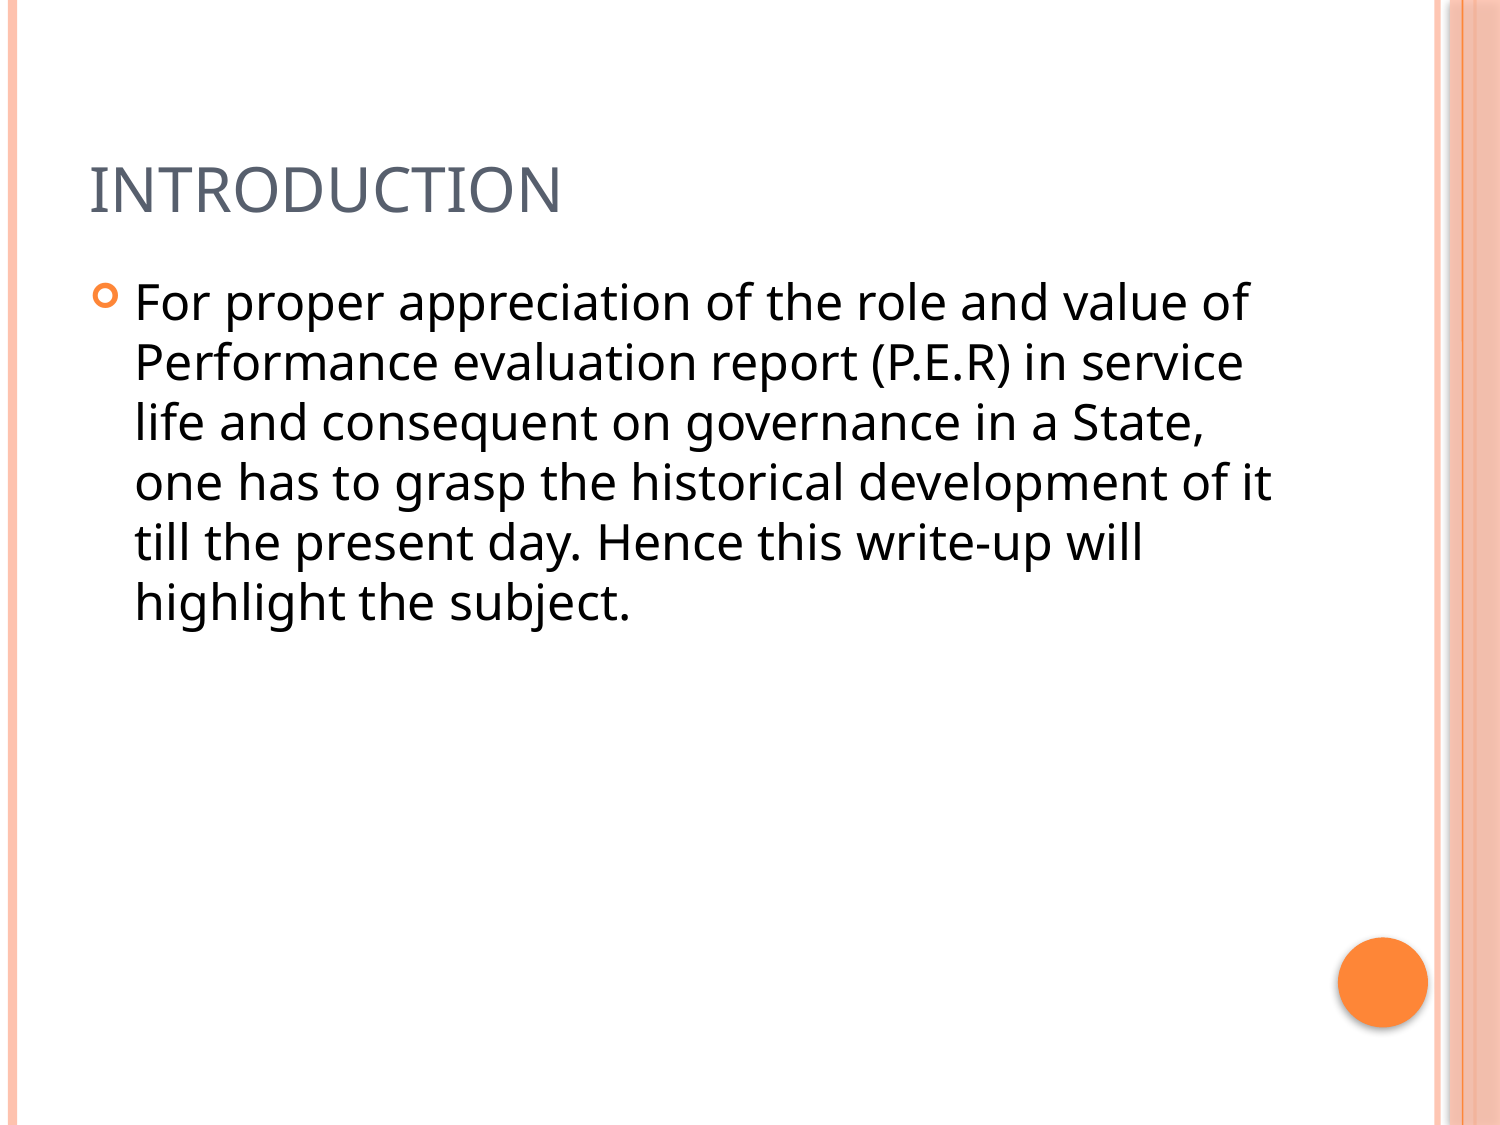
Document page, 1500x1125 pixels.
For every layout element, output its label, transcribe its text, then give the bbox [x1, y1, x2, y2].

title Introduction [75, 45, 1300, 233]
list For proper appreciation of the role and value of Performance evaluation report (P.E.R) in service life and consequent on governance in a State, one has to grasp the historical development of it till the present day. Hence this write-up will highlight the subject. [75, 262, 1300, 1062]
